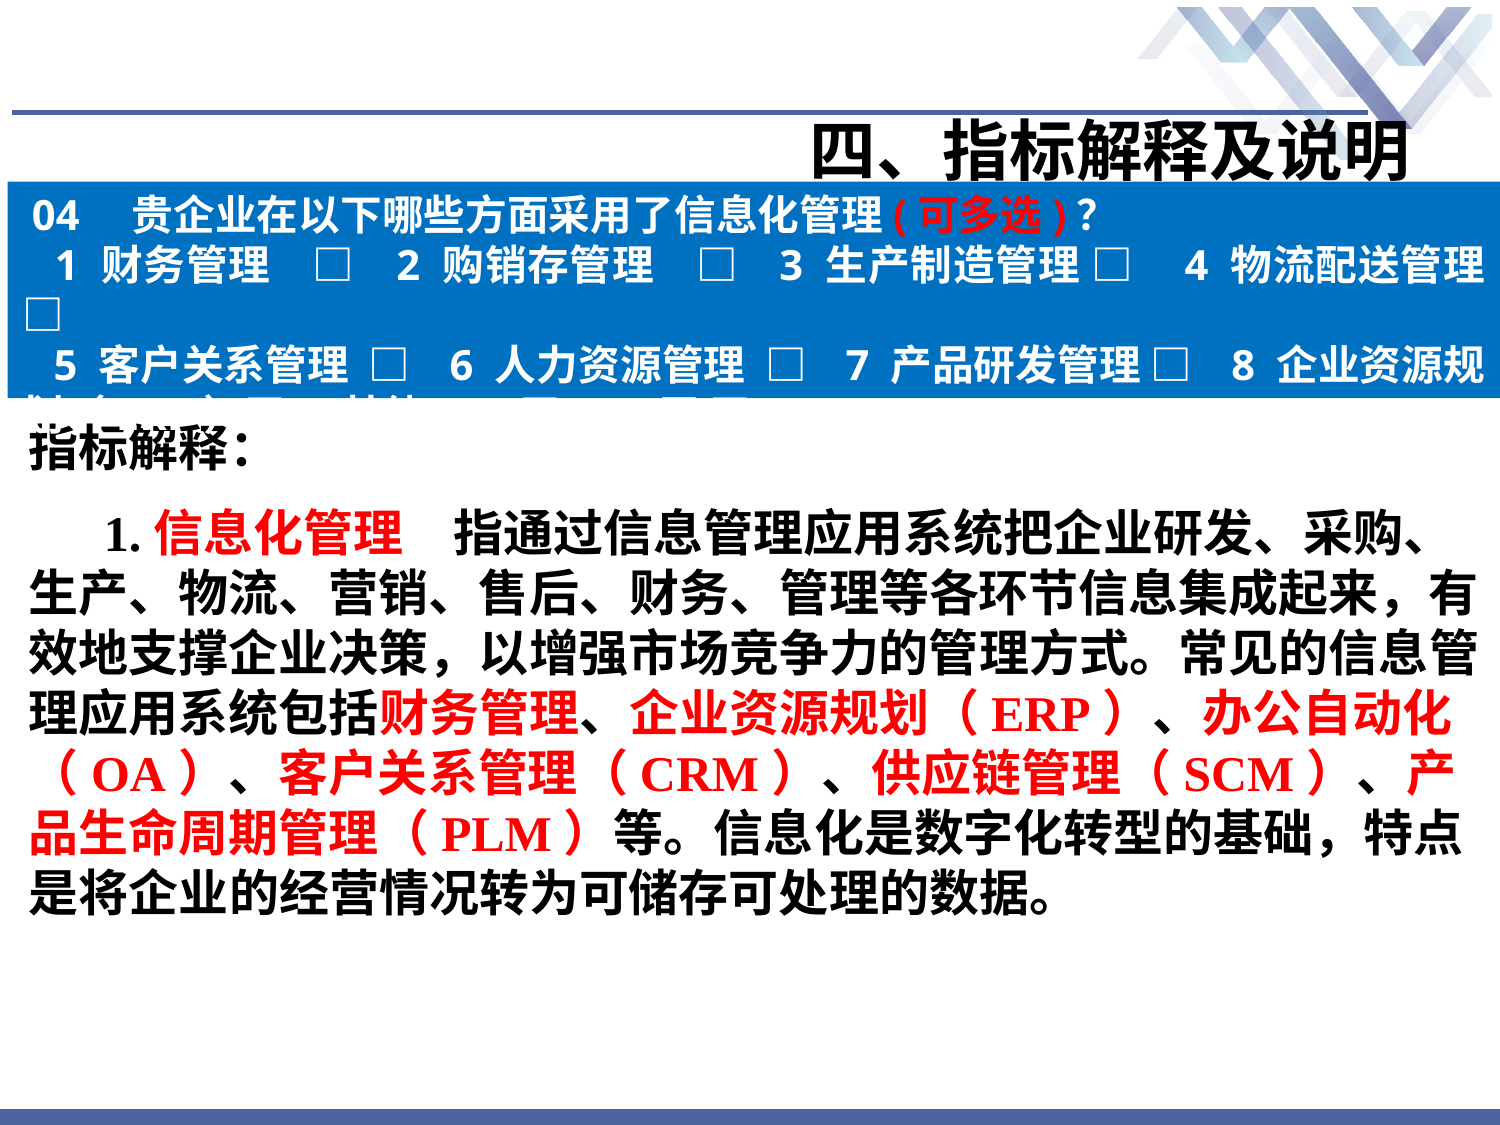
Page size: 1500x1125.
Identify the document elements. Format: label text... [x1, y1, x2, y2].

text_box 04 贵企业在以下哪些方面采用了信息化管理(可多选)？ 1 财务管理 □ 2 购销存管理 □ 3 生产制造管理 □ 4 物流配送管理 □ 5 客户关系管理 □ 6 人力资源管理 □ 7 产品研发管理 □ 8 企业资源规划（ERP）□9 其他 □ 10无 □ [7, 181, 1500, 399]
picture [1056, 7, 1492, 160]
list 指标解释： 1.信息化管理 指通过信息管理应用系统把企业研发、采购、生产、物流、营销、售后、财务、管理等各环节信息集成起来，有效地支撑企业决策，以增强市场竞争力的管理方式。常见的信息管理应用系统包括财务管理、企业资源规划（ERP）、办公自动化（OA）、客户关系管理（CRM）、供应链管理（SCM）、产品生命周期管理（PLM）等。信息化是数字化转型的基础，特点是将企业的经营情况转为可储存可处理的数据。 [14, 408, 1496, 1125]
title 四、指标解释及说明 [75, 101, 1425, 181]
